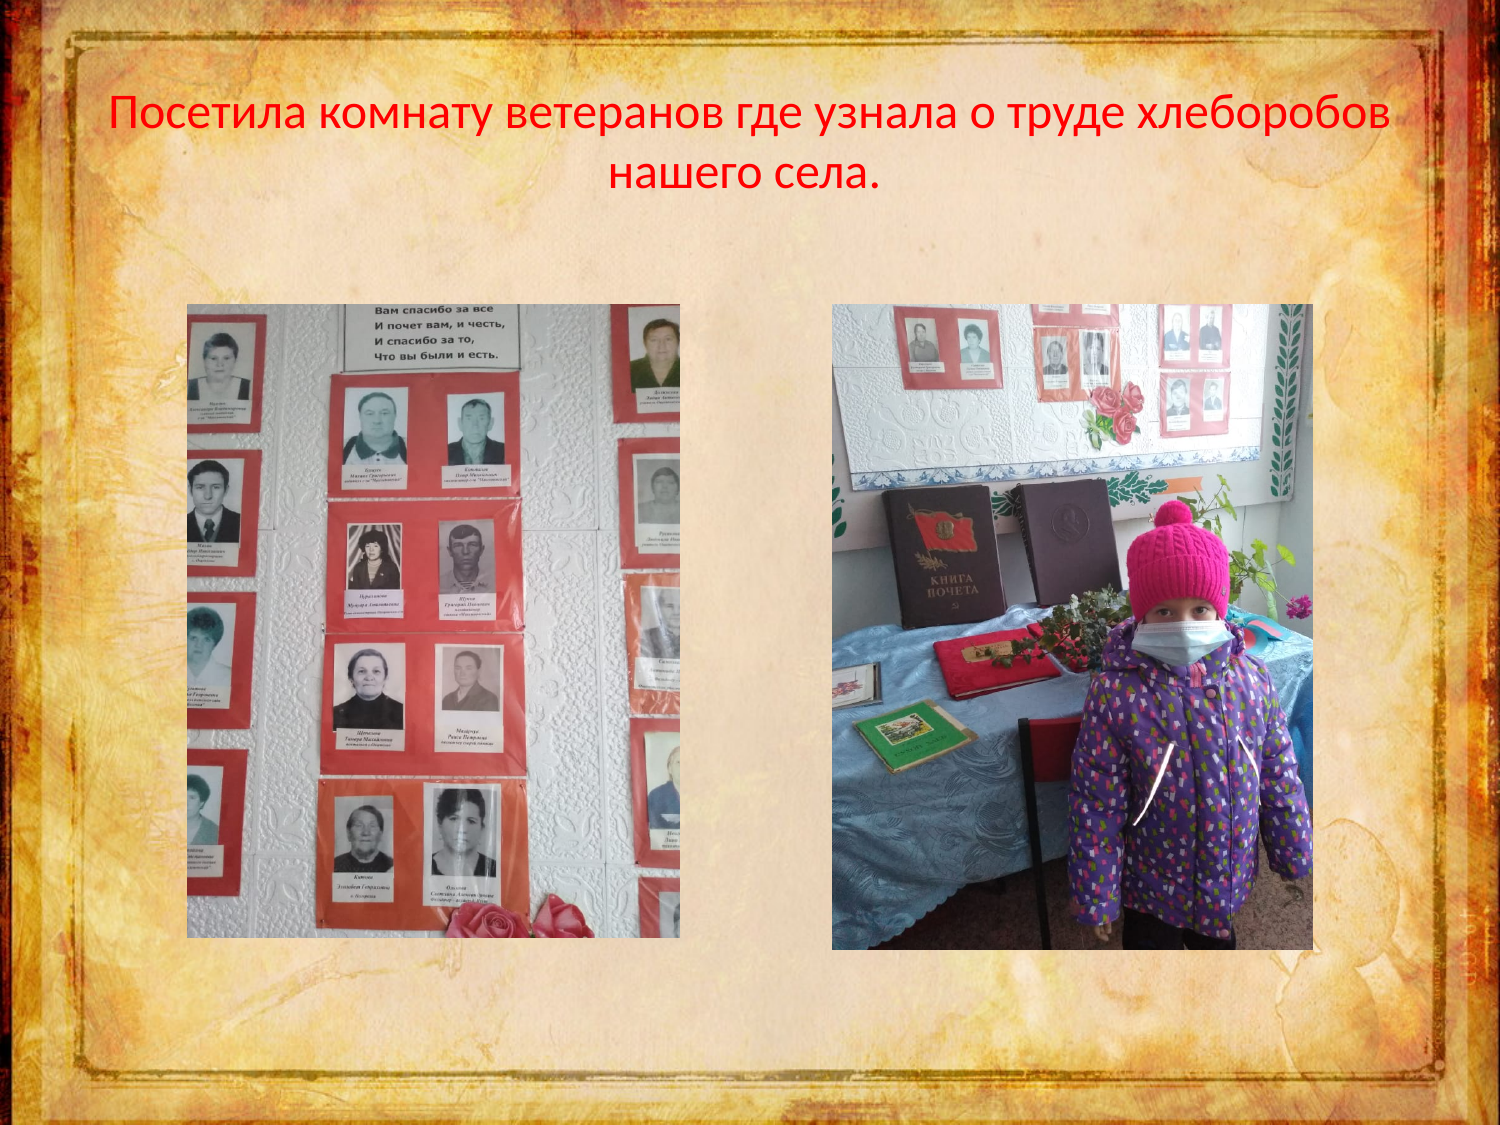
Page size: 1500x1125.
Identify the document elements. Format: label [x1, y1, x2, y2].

picture [187, 304, 680, 938]
list [0, 0, 1500, 1125]
picture [831, 304, 1313, 950]
